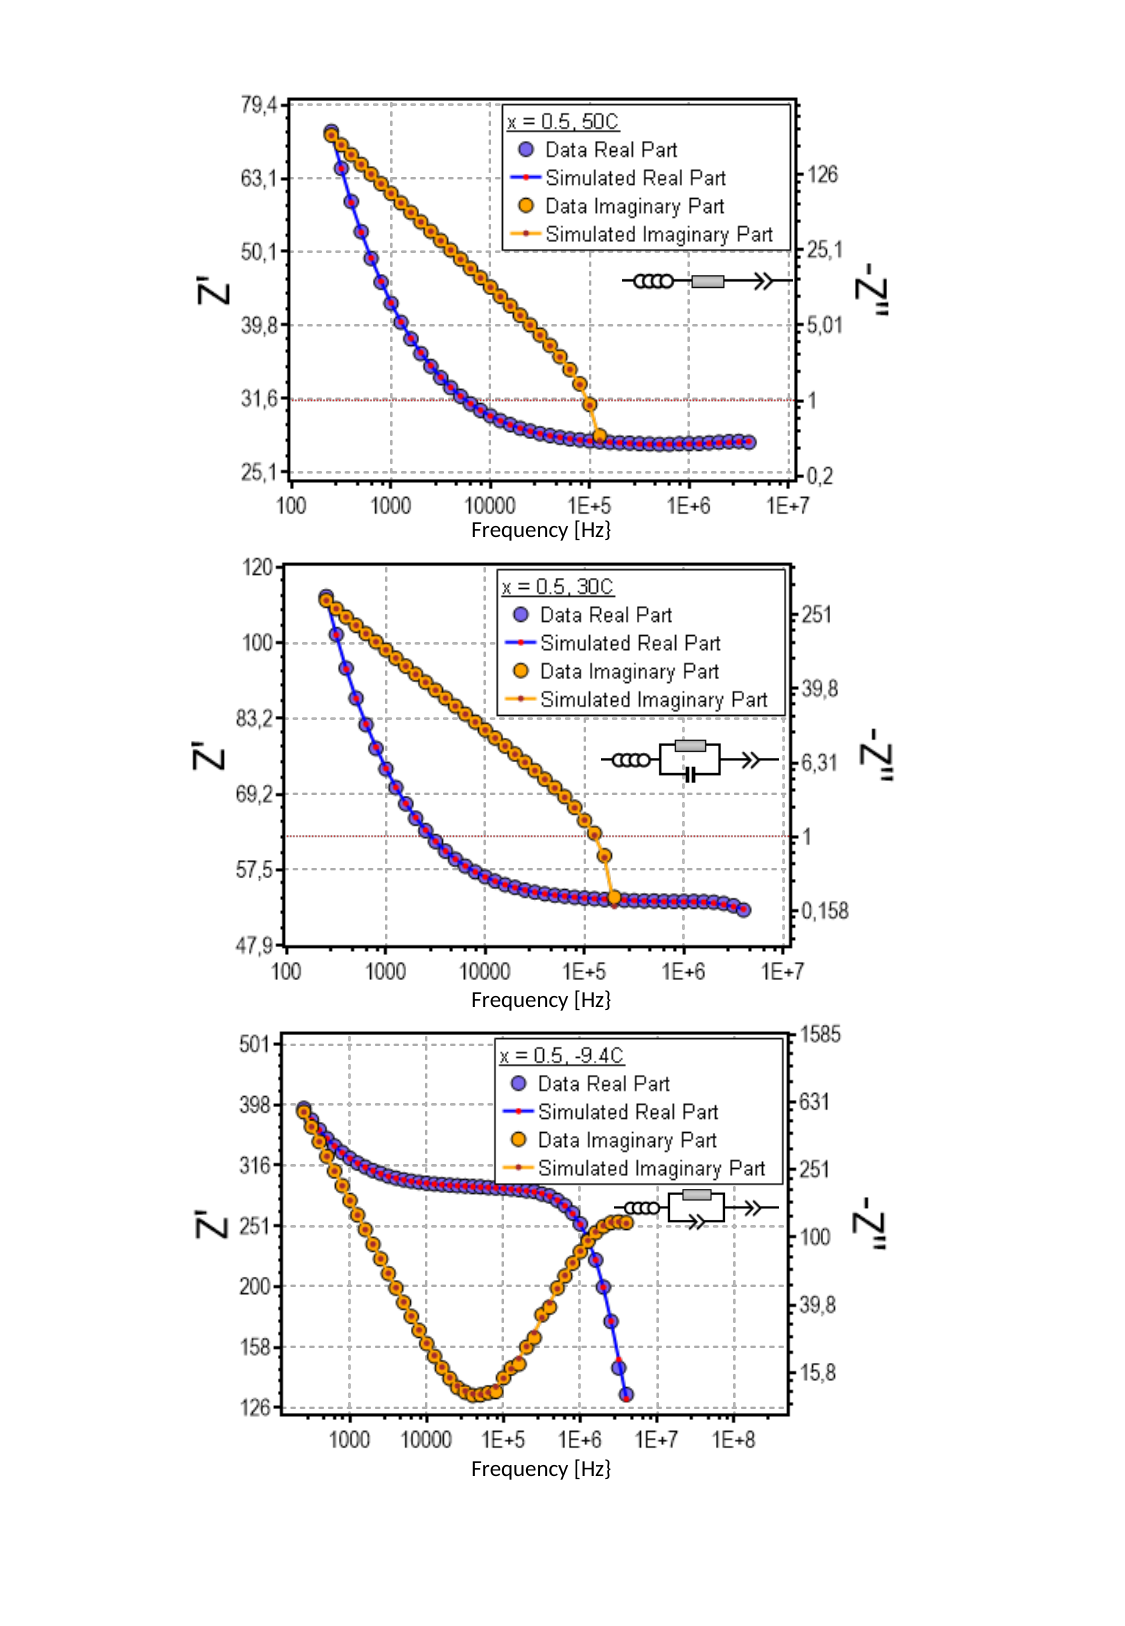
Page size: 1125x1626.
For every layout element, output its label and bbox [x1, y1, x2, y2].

text_box [177, 65, 904, 1490]
